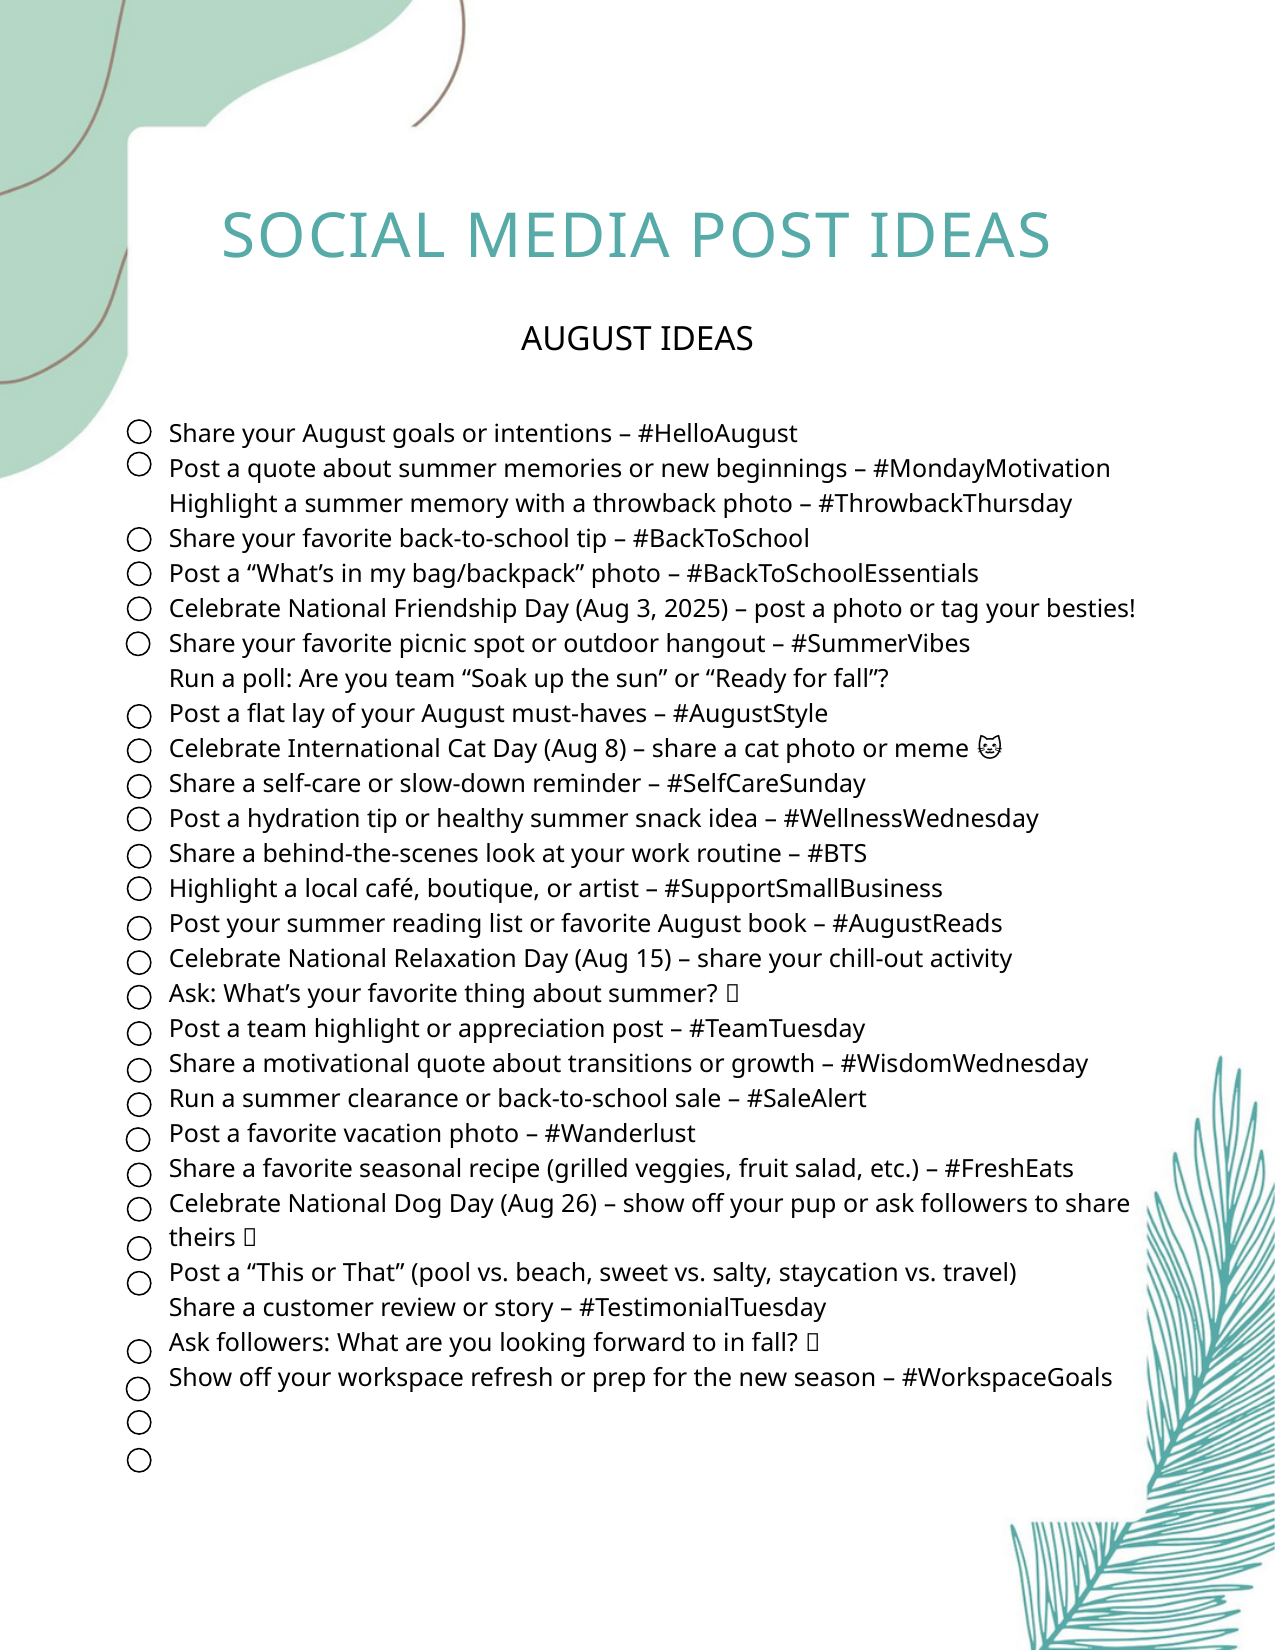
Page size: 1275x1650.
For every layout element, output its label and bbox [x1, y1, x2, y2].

text_box [0, 0, 1275, 1650]
